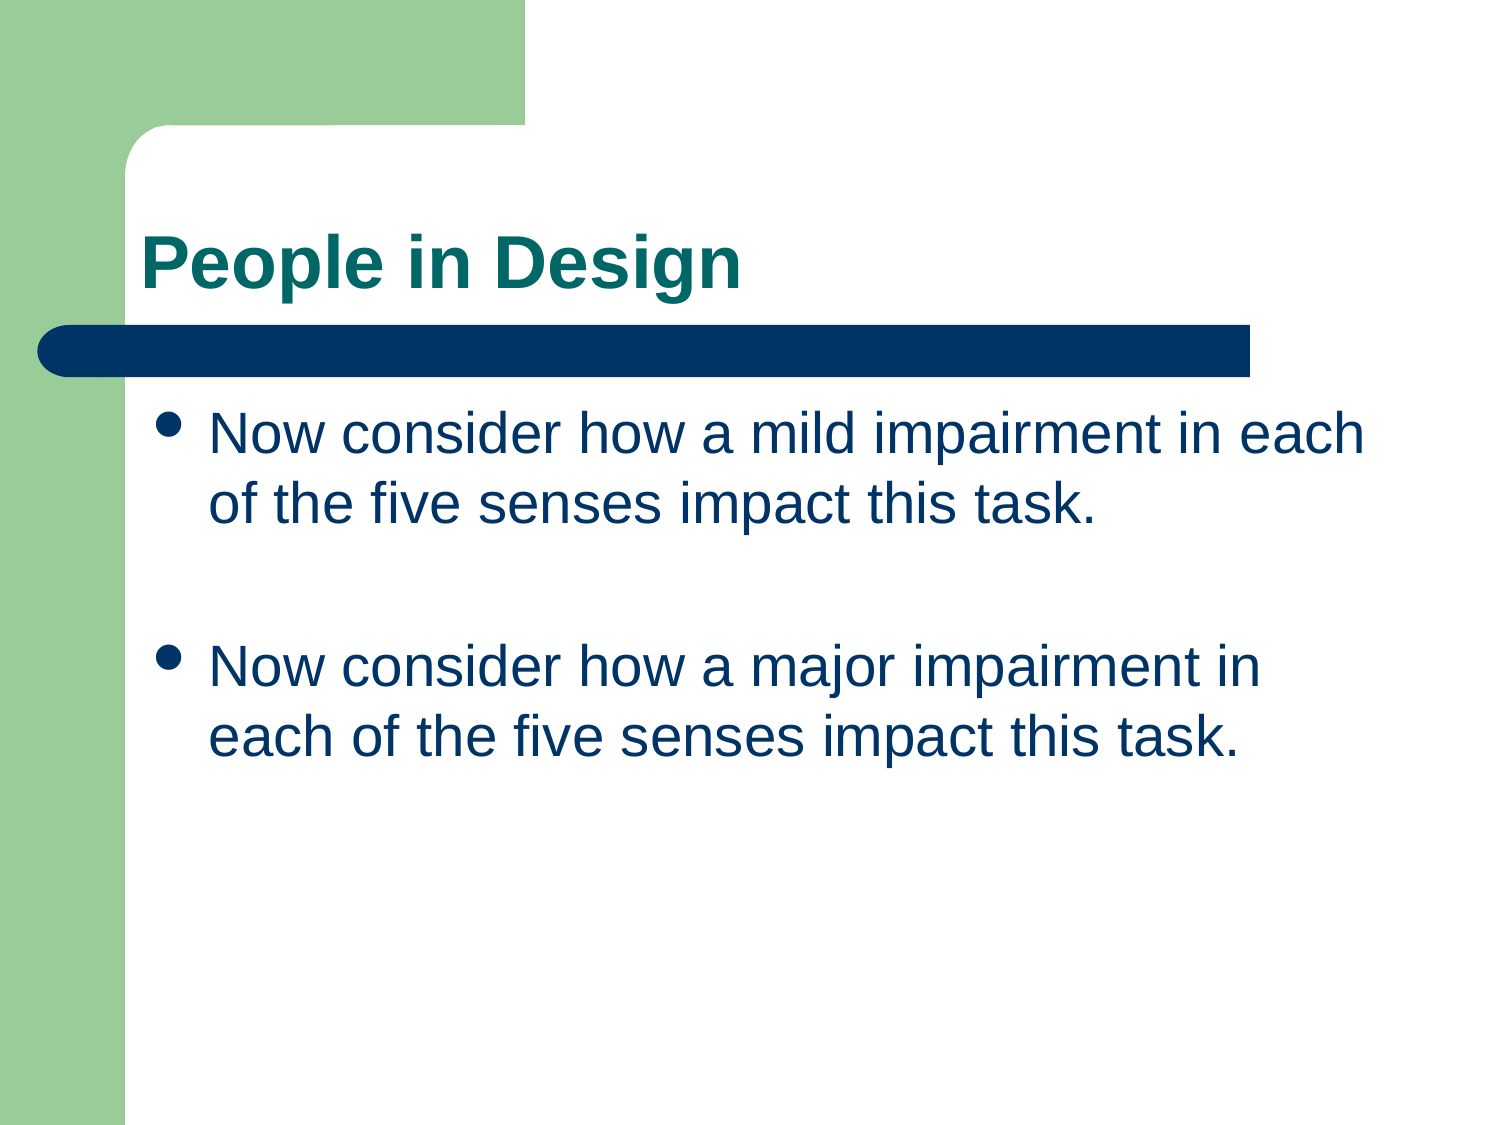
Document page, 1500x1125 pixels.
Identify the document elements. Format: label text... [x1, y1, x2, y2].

list Now consider how a mild impairment in each of the five senses impact this task. Now consider how a major impairment in each of the five senses impact this task. [137, 387, 1400, 999]
title People in Design [124, 124, 1426, 313]
